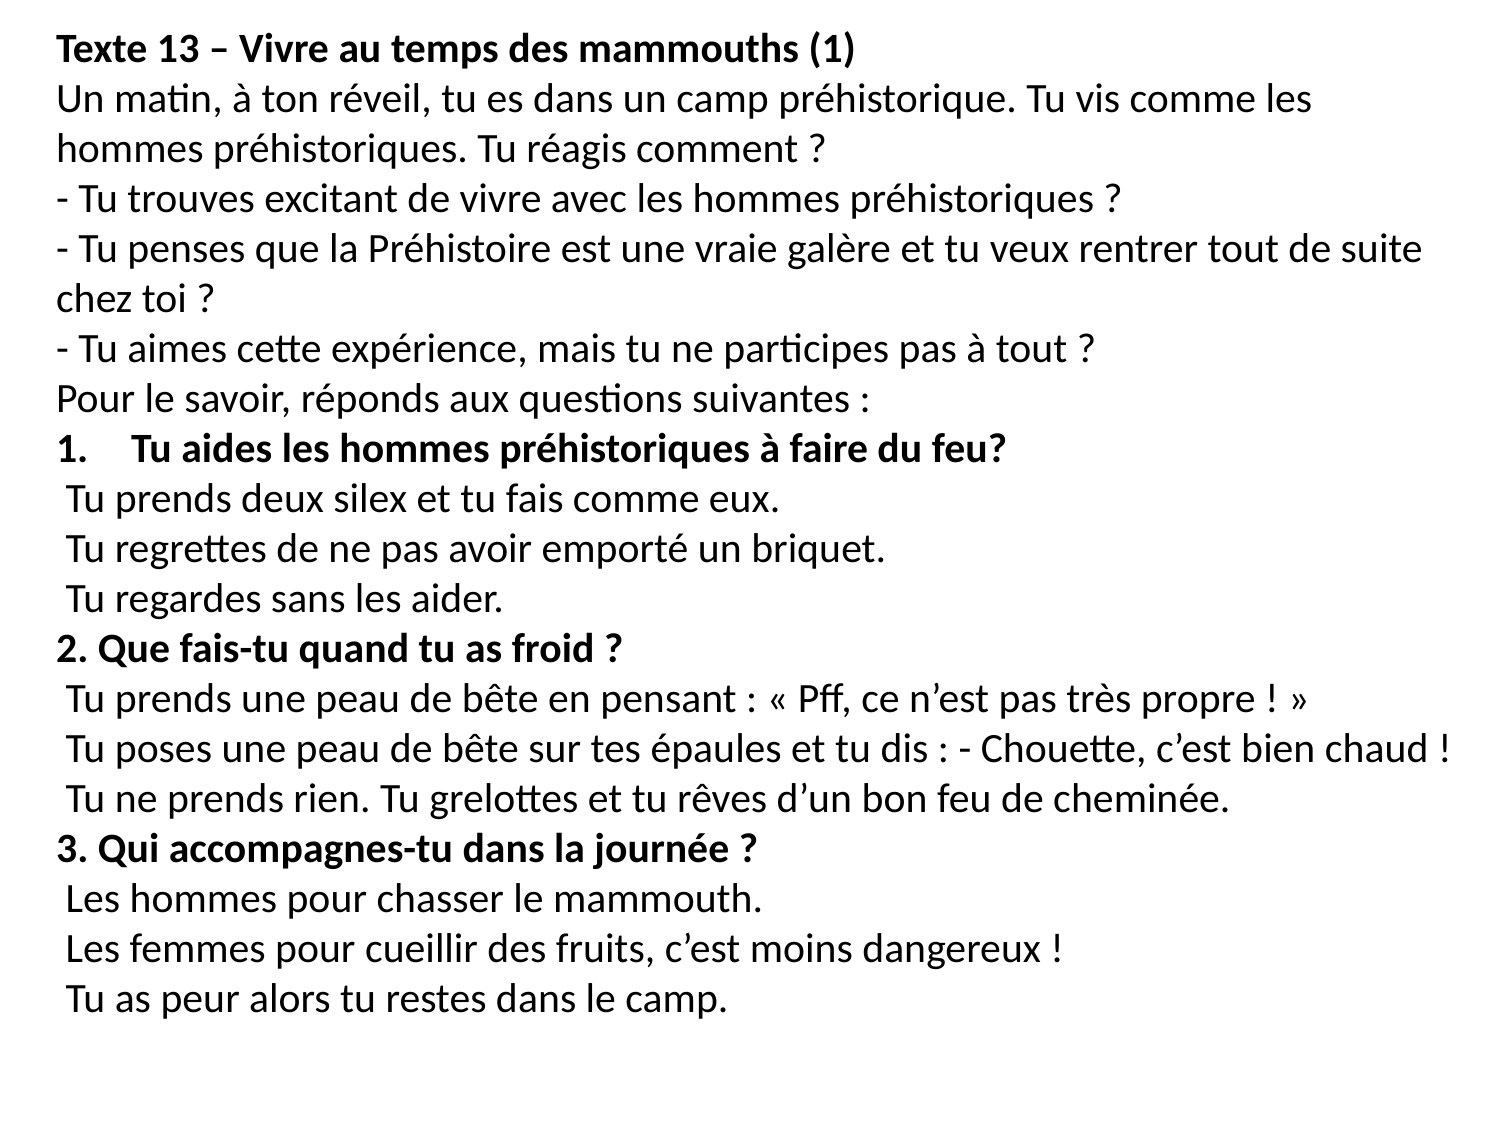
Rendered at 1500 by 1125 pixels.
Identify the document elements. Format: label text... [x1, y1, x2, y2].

text_box Texte 13 – Vivre au temps des mammouths (1) Un matin, à ton réveil, tu es dans un camp préhistorique. Tu vis comme les hommes préhistoriques. Tu réagis comment ? - Tu trouves excitant de vivre avec les hommes préhistoriques ? - Tu penses que la Préhistoire est une vraie galère et tu veux rentrer tout de suite chez toi ? - Tu aimes cette expérience, mais tu ne participes pas à tout ? Pour le savoir, réponds aux questions suivantes : Tu aides les hommes préhistoriques à faire du feu? Tu prends deux silex et tu fais comme eux. Tu regrettes de ne pas avoir emporté un briquet. Tu regardes sans les aider. 2. Que fais-tu quand tu as froid ? Tu prends une peau de bête en pensant : « Pff, ce n’est pas très propre ! » Tu poses une peau de bête sur tes épaules et tu dis : - Chouette, c’est bien chaud ! Tu ne prends rien. Tu grelottes et tu rêves d’un bon feu de cheminée. 3. Qui accompagnes-tu dans la journée ? Les hommes pour chasser le mammouth. Les femmes pour cueillir des fruits, c’est moins dangereux ! Tu as peur alors tu restes dans le camp. [41, 13, 1471, 1029]
